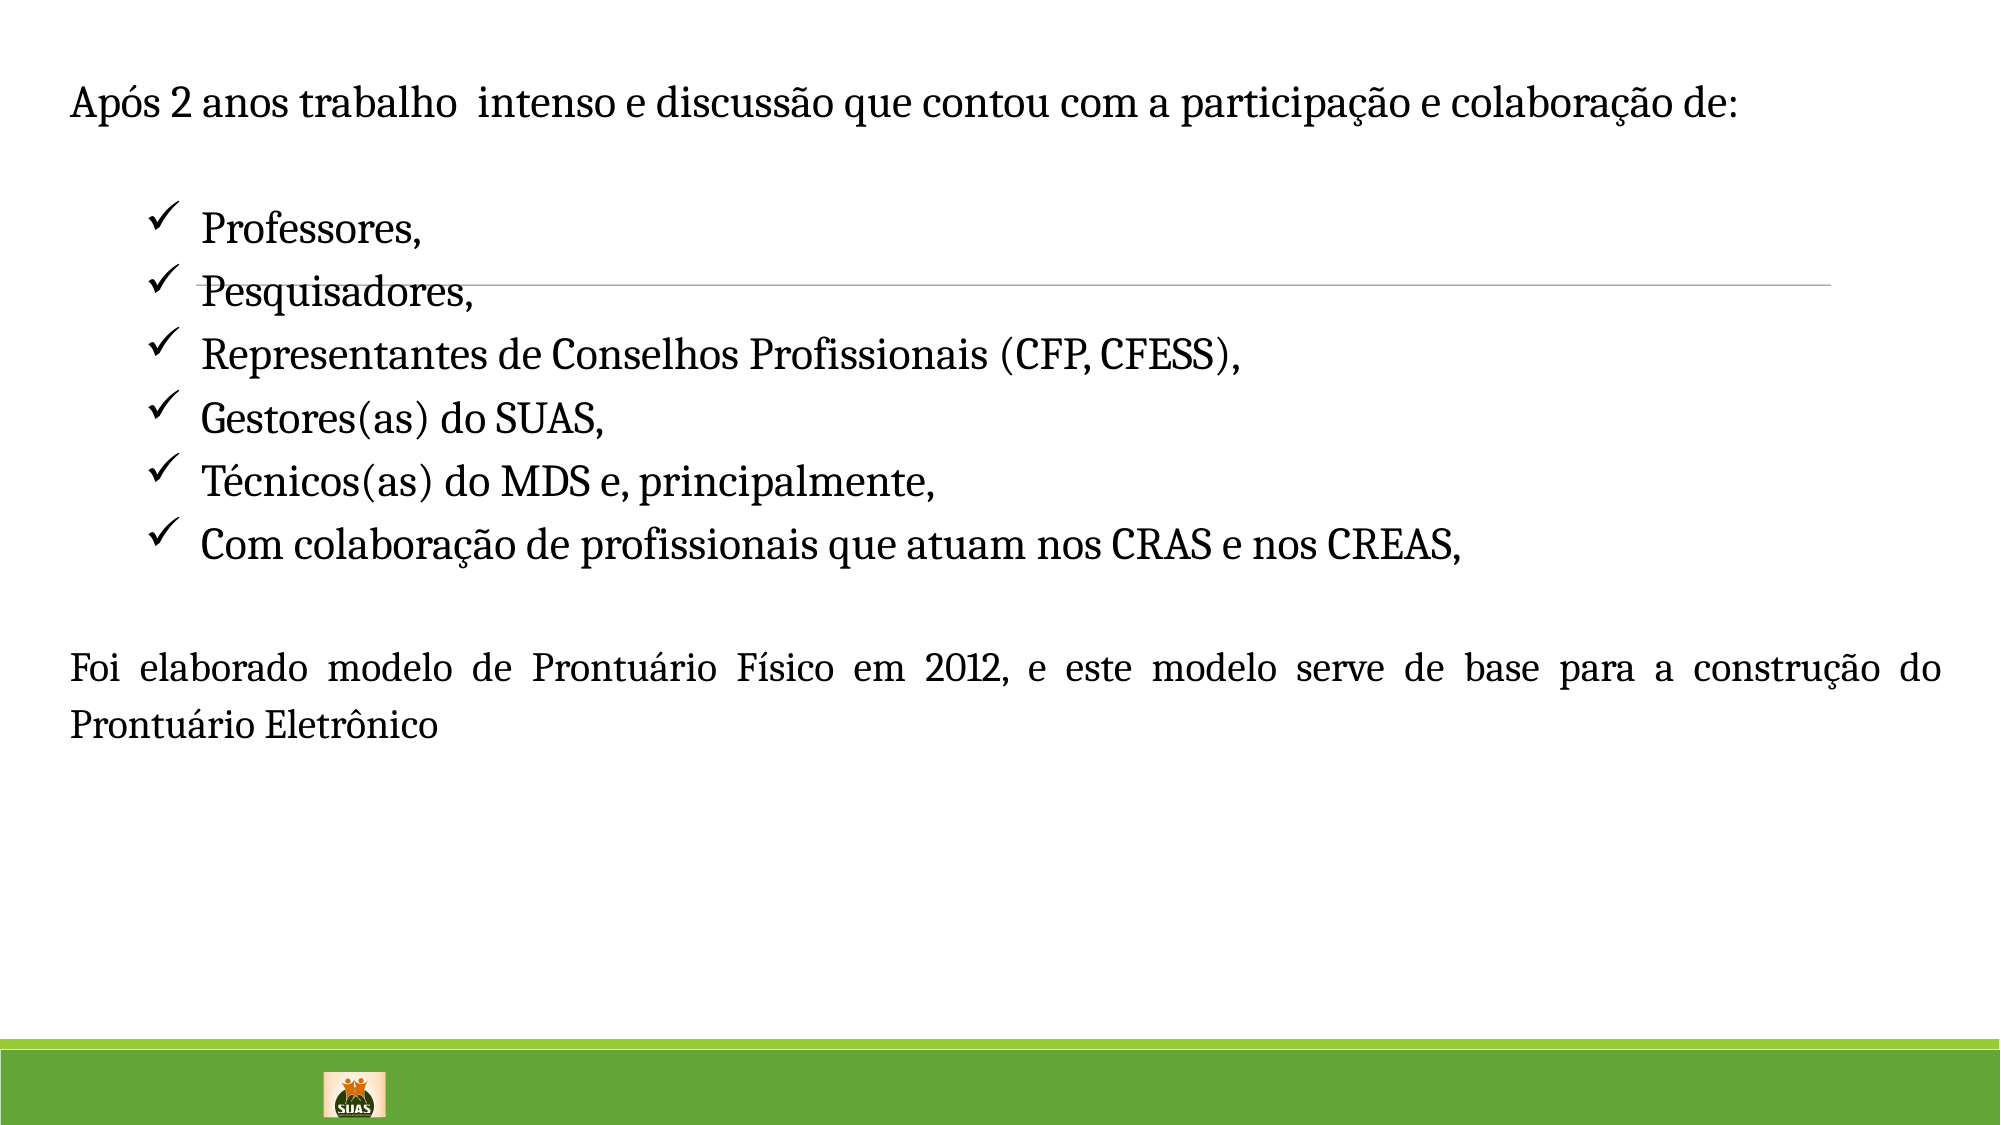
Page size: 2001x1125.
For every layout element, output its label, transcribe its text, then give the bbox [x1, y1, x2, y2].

text_box Após 2 anos trabalho intenso e discussão que contou com a participação e colaboração de: Professores, Pesquisadores, Representantes de Conselhos Profissionais (CFP, CFESS), Gestores(as) do SUAS, Técnicos(as) do MDS e, principalmente, Com colaboração de profissionais que atuam nos CRAS e nos CREAS, Foi elaborado modelo de Prontuário Físico em 2012, e este modelo serve de base para a construção do Prontuário Eletrônico [55, 55, 1957, 755]
picture [323, 1072, 386, 1118]
